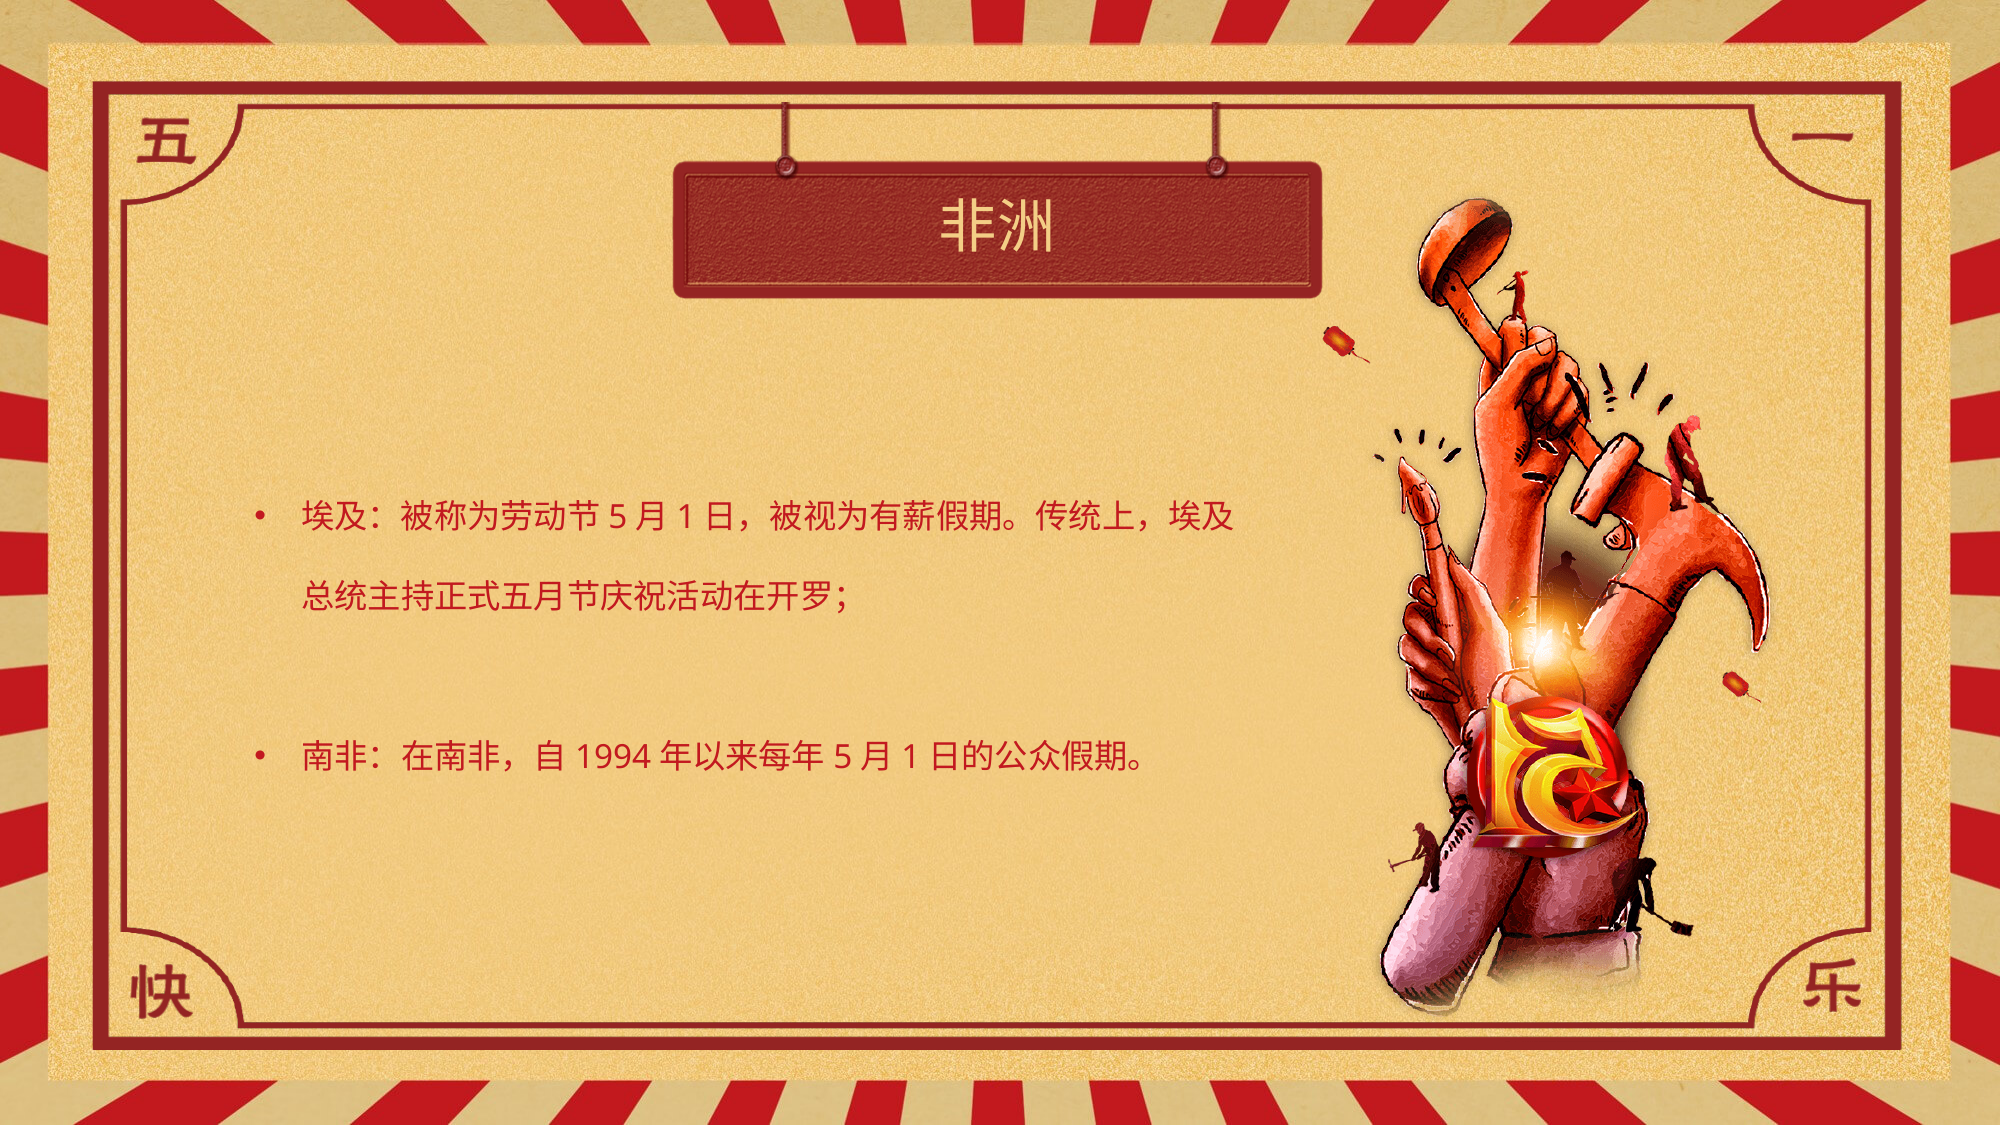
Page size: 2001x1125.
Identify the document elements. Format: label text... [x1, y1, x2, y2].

picture [0, 11, 2000, 1125]
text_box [506, 102, 1488, 318]
picture [0, 0, 2000, 10]
text_box 埃及：被称为劳动节5月1日，被视为有薪假期。传统上，埃及总统主持正式五月节庆祝活动在开罗； 南非：在南非，自1994年以来每年5月1日的公众假期。 [239, 447, 1273, 783]
